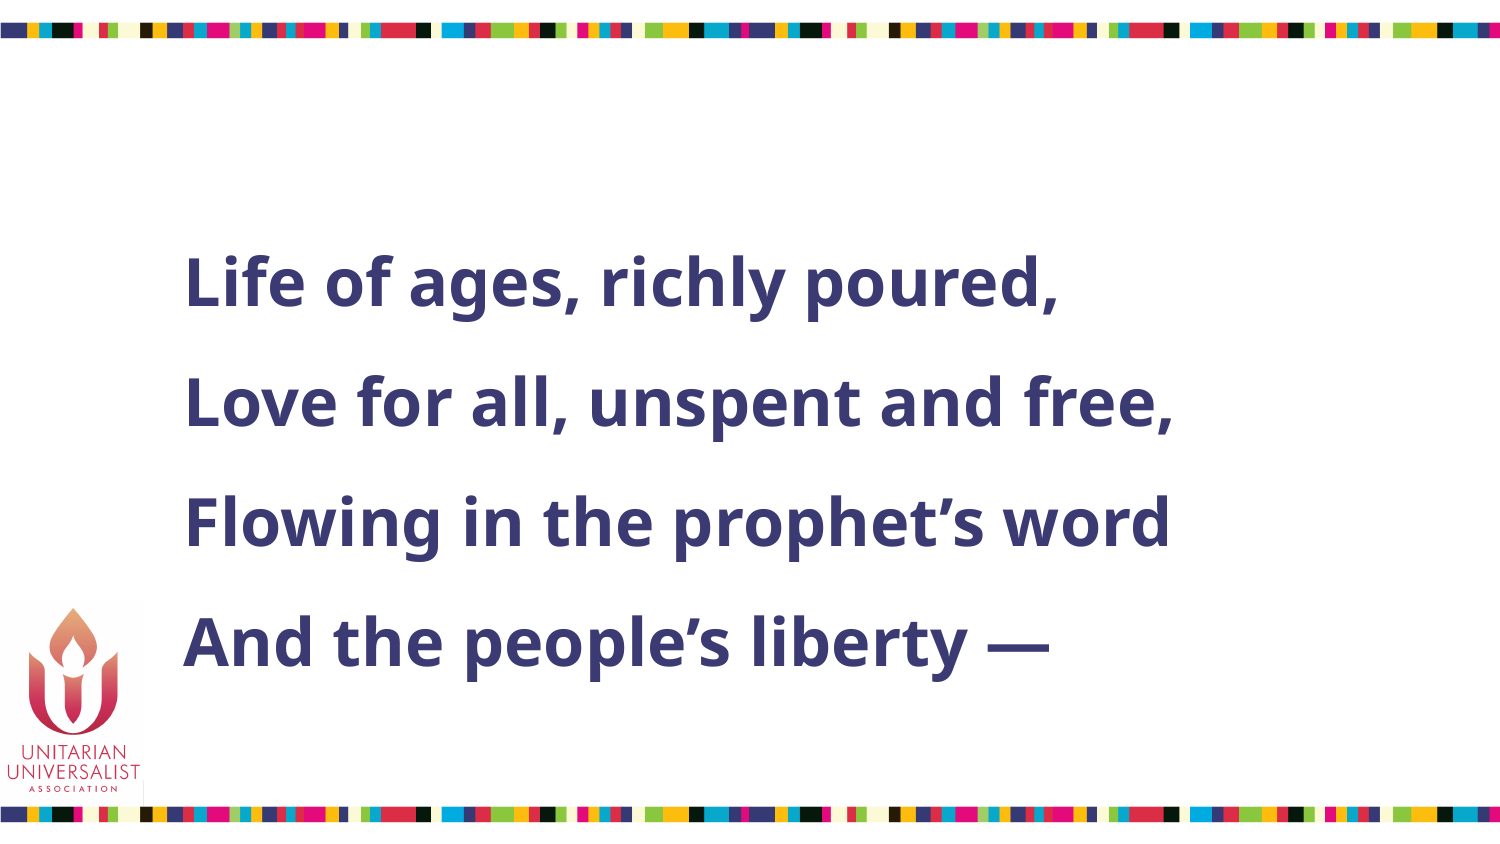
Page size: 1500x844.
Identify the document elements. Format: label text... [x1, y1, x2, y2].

text_box Life of ages, richly poured, Love for all, unspent and free, Flowing in the prophet’s word And the people’s liberty — [168, 184, 1421, 695]
picture [0, 22, 1500, 40]
picture [0, 600, 1500, 824]
